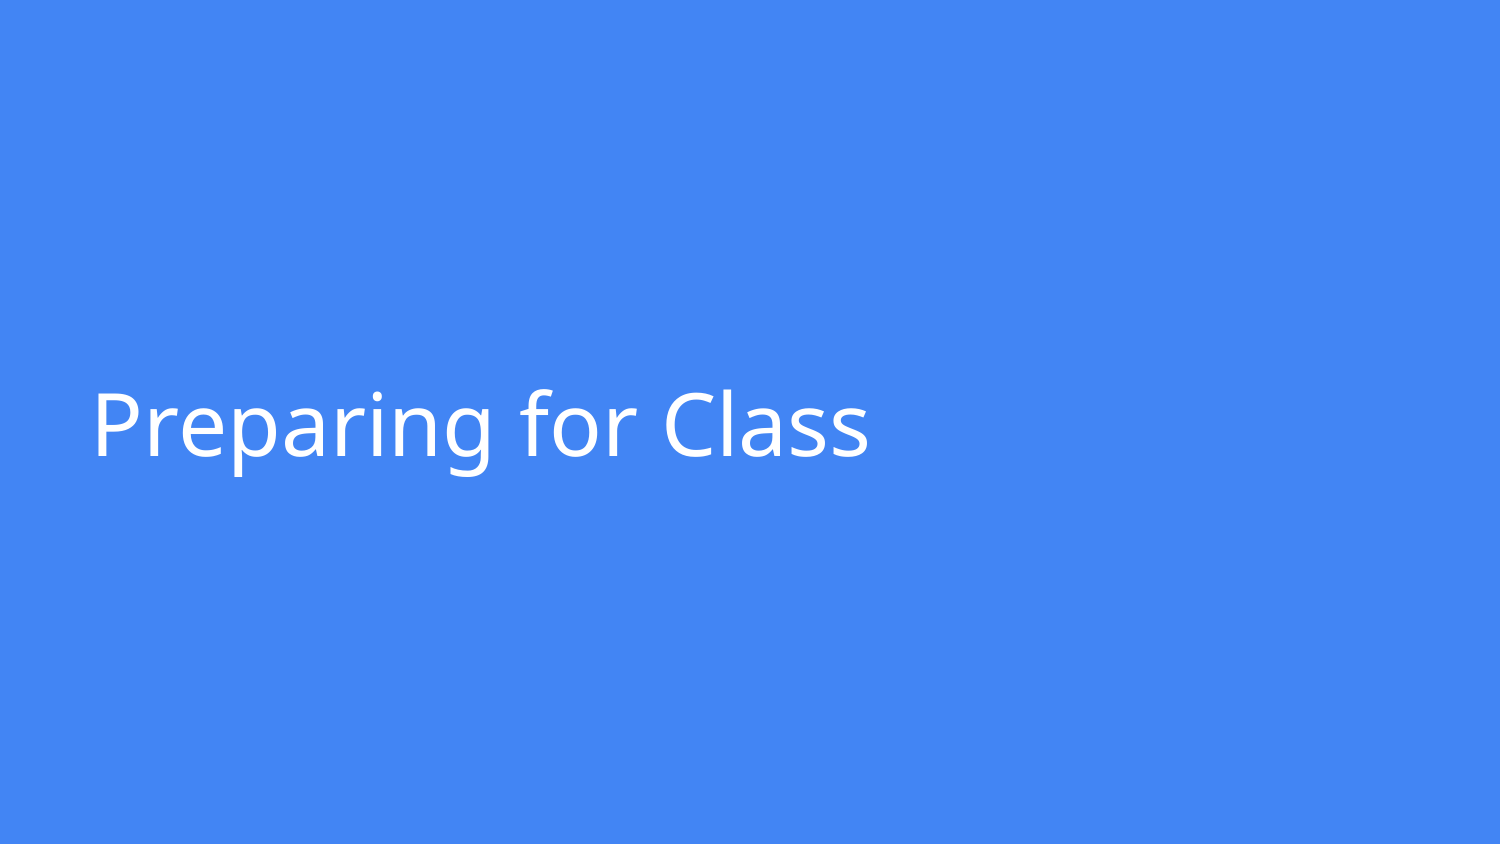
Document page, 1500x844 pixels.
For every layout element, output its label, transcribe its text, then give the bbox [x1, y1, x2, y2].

title Preparing for Class [75, 338, 1425, 505]
